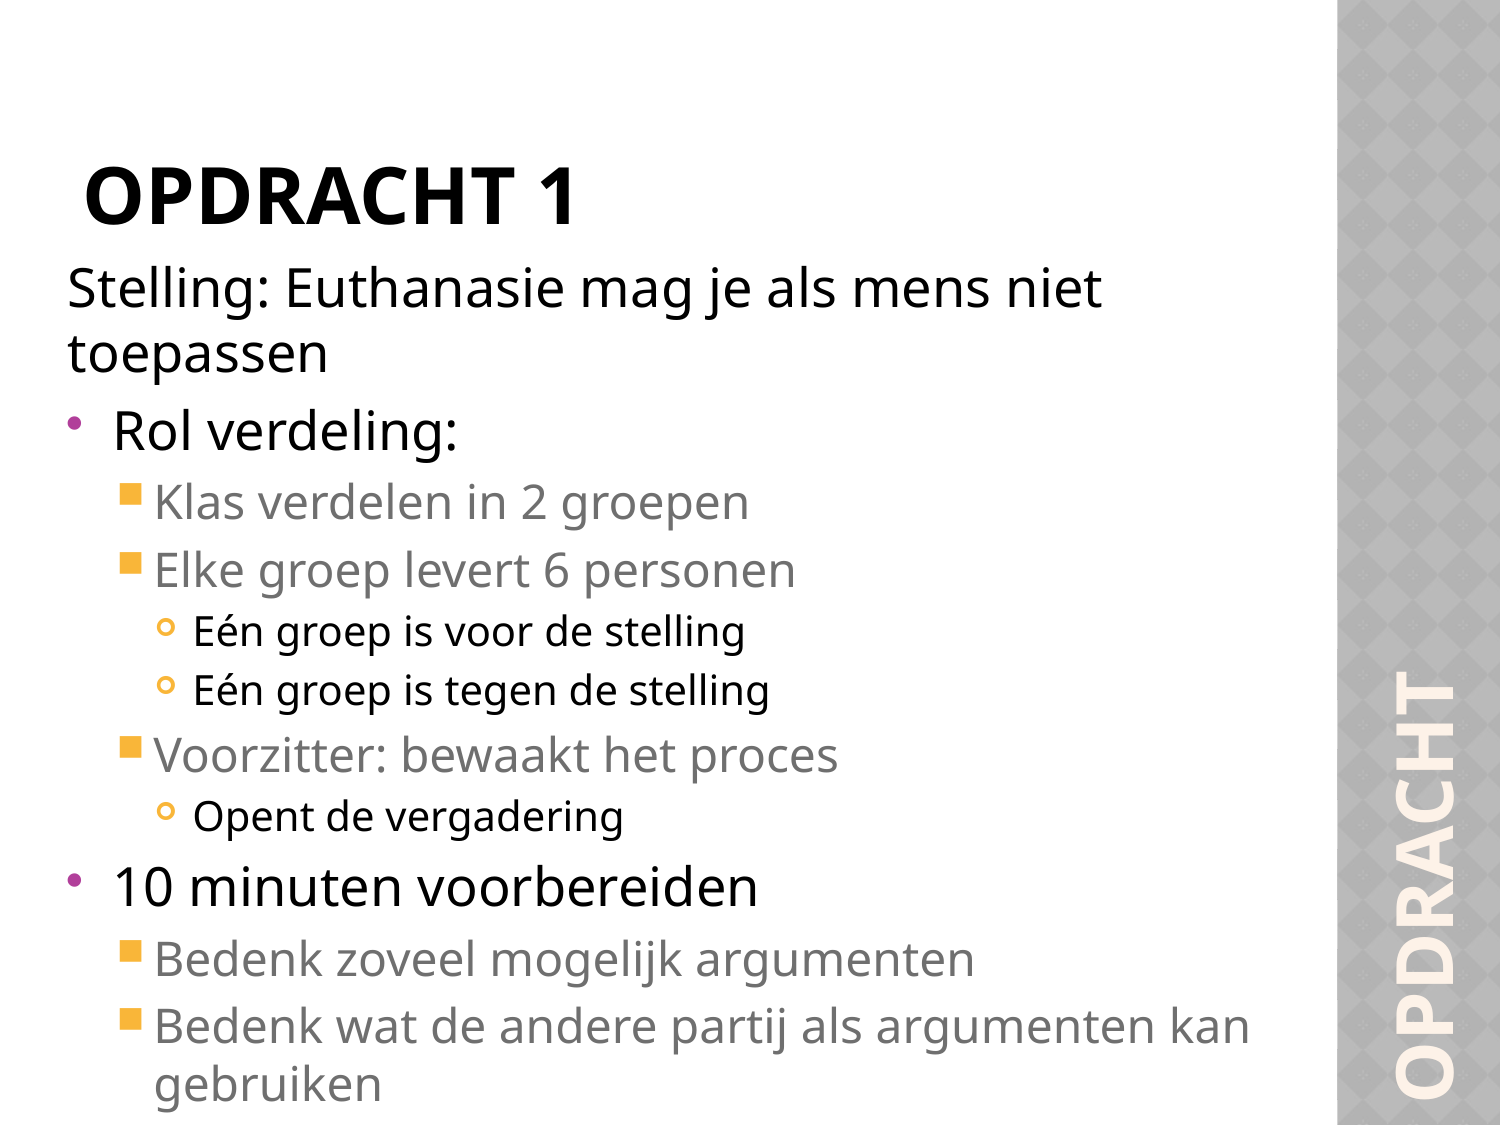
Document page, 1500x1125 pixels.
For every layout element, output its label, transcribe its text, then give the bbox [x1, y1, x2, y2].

title Opdracht 1 [75, 52, 1263, 240]
text_box Opdracht [1364, 432, 1469, 1113]
list Stelling: Euthanasie mag je als mens niet toepassen Rol verdeling: Klas verdelen in 2 groepen Elke groep levert 6 personen Eén groep is voor de stelling Eén groep is tegen de stelling Voorzitter: bewaakt het proces Opent de vergadering 10 minuten voorbereiden Bedenk zoveel mogelijk argumenten Bedenk wat de andere partij als argumenten kan gebruiken [53, 245, 1365, 1125]
